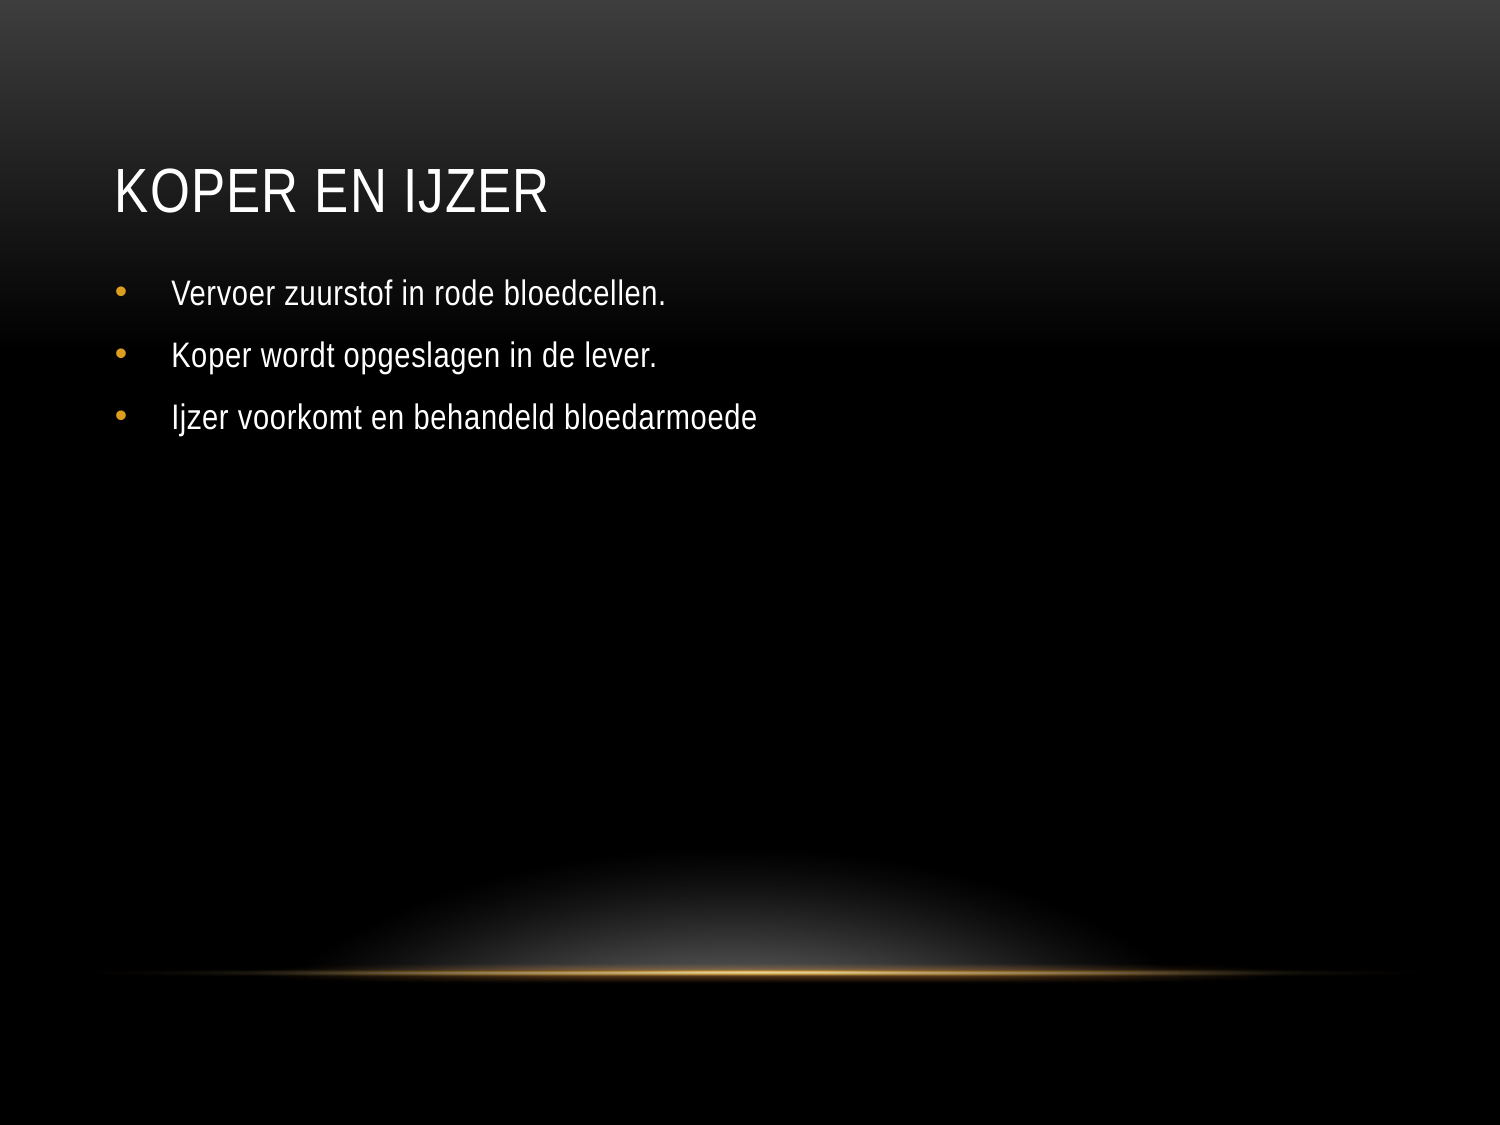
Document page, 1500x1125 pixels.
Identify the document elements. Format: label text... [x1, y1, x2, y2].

list Vervoer zuurstof in rode bloedcellen. Koper wordt opgeslagen in de lever. Ijzer voorkomt en behandeld bloedarmoede [99, 262, 1400, 938]
picture [0, 0, 1500, 1125]
title Koper en ijzer [99, 45, 1400, 233]
